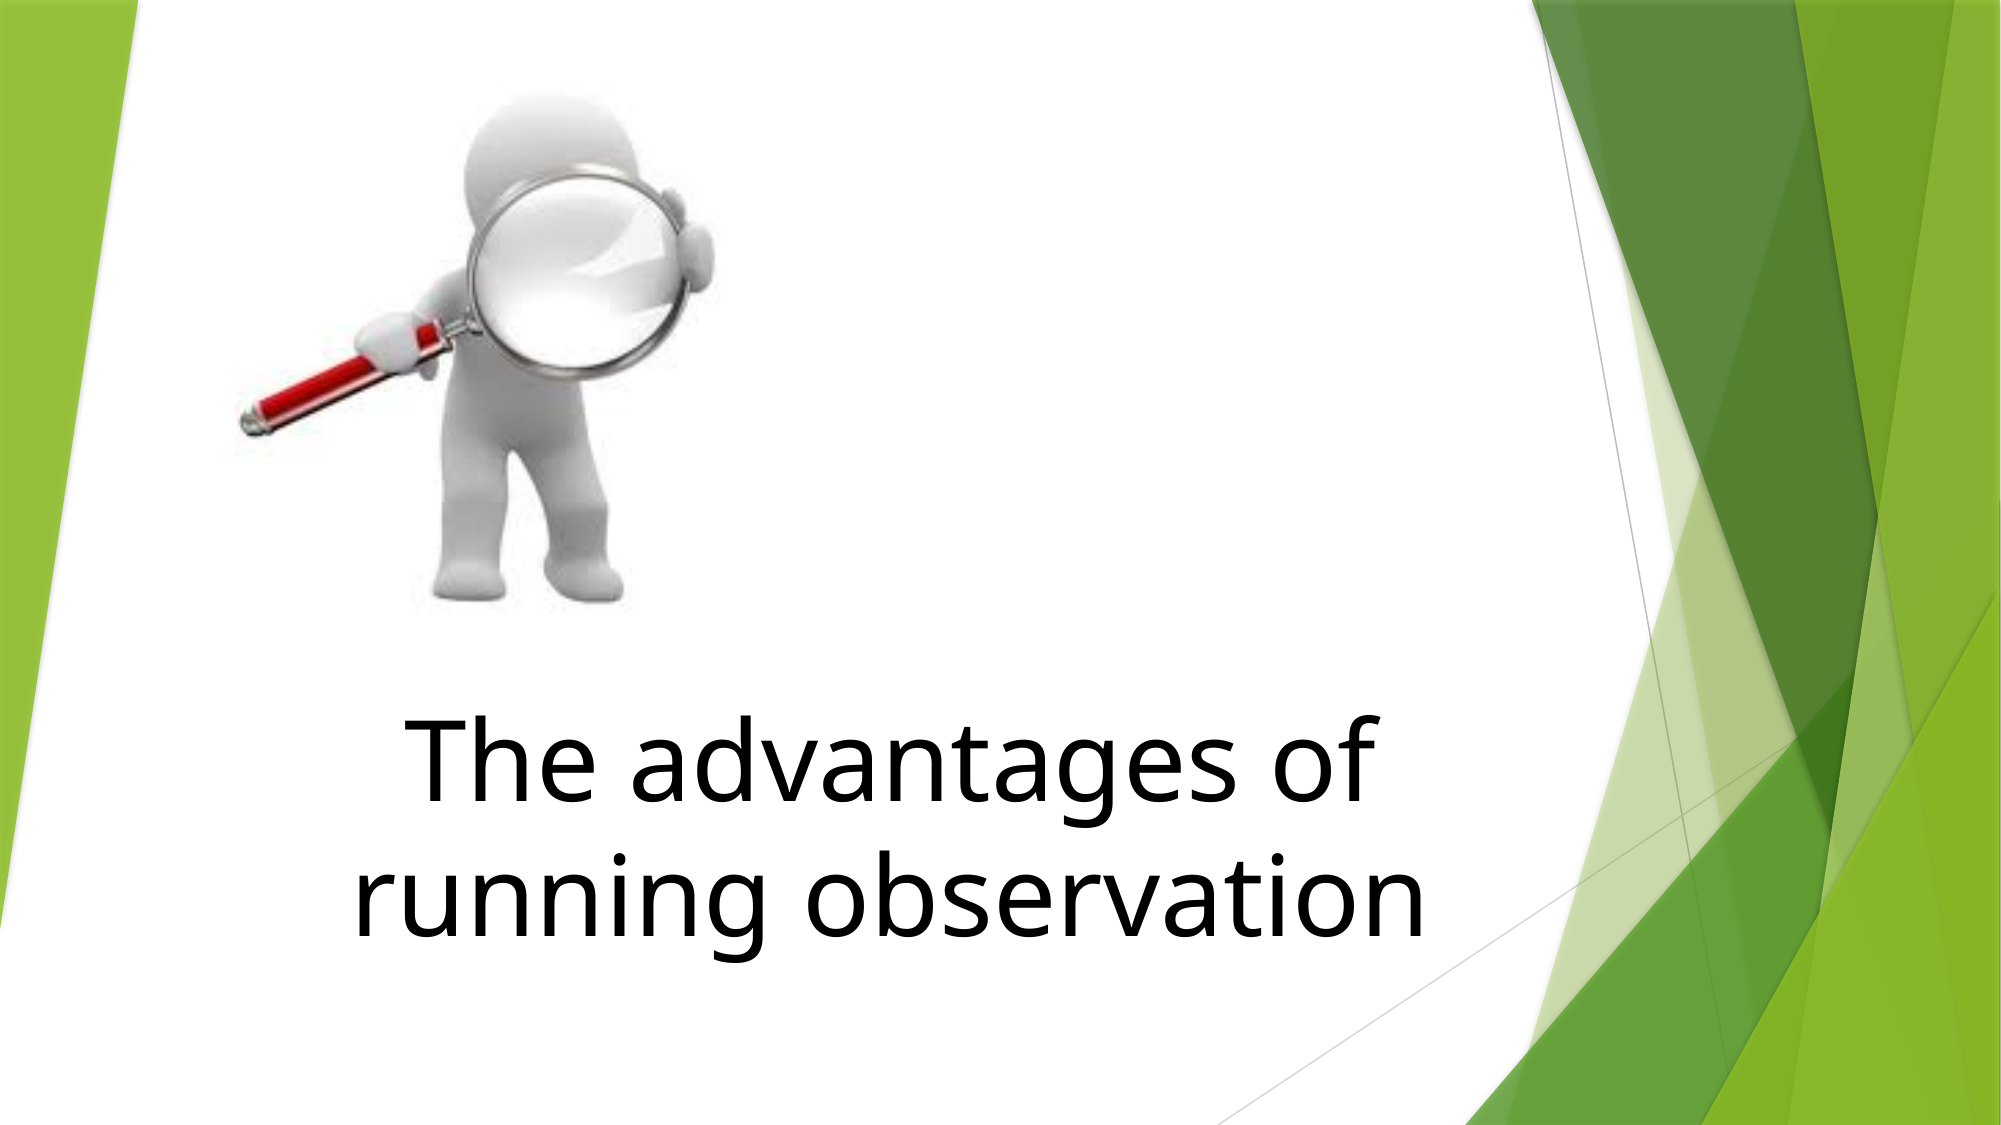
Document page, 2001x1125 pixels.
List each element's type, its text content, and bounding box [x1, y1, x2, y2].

title The advantages of running observation [253, 696, 1528, 967]
picture [191, 17, 812, 638]
